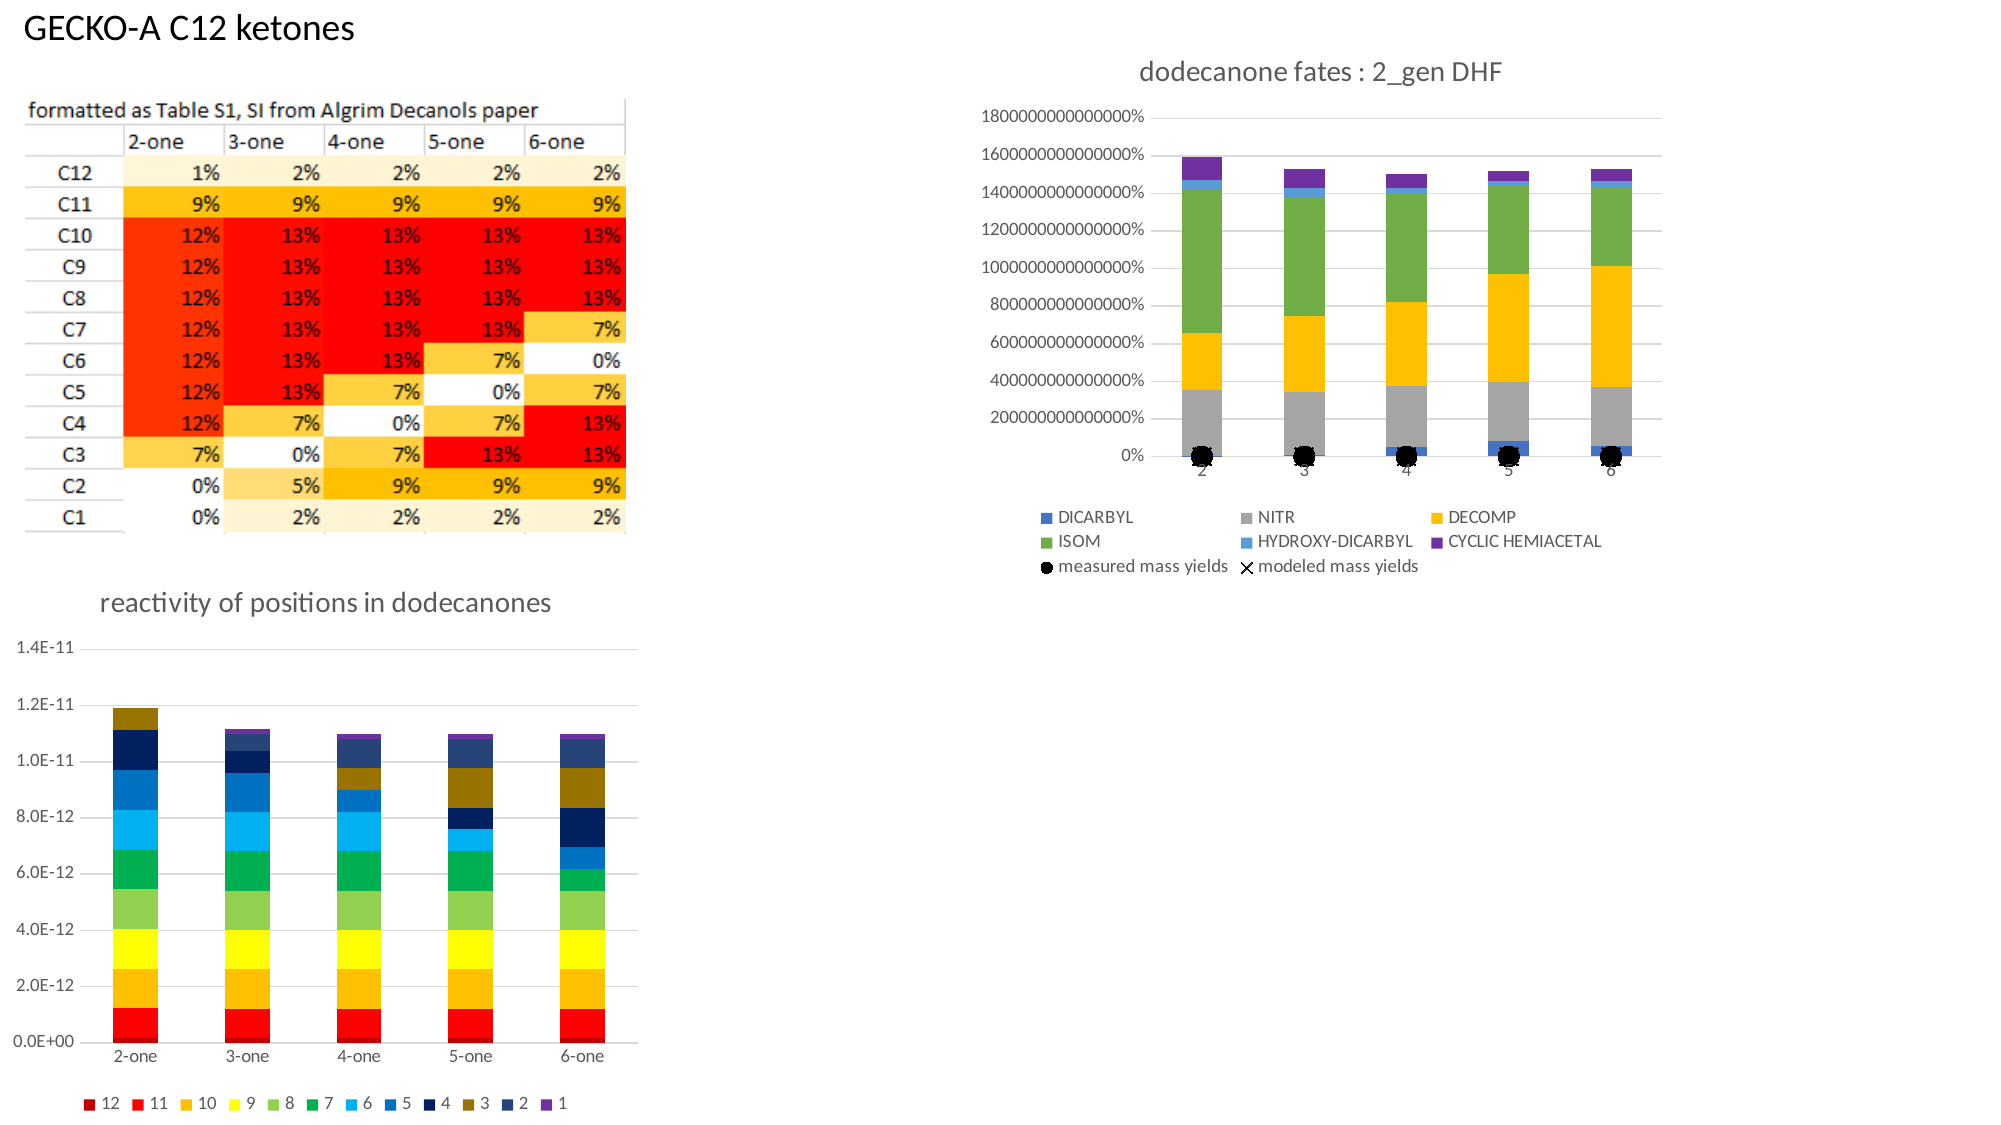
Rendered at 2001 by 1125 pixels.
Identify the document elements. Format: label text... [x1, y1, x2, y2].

text_box GECKO-A C12 ketones [0, 0, 411, 56]
picture [25, 99, 626, 534]
chart [966, 31, 1677, 584]
chart [0, 562, 652, 1121]
